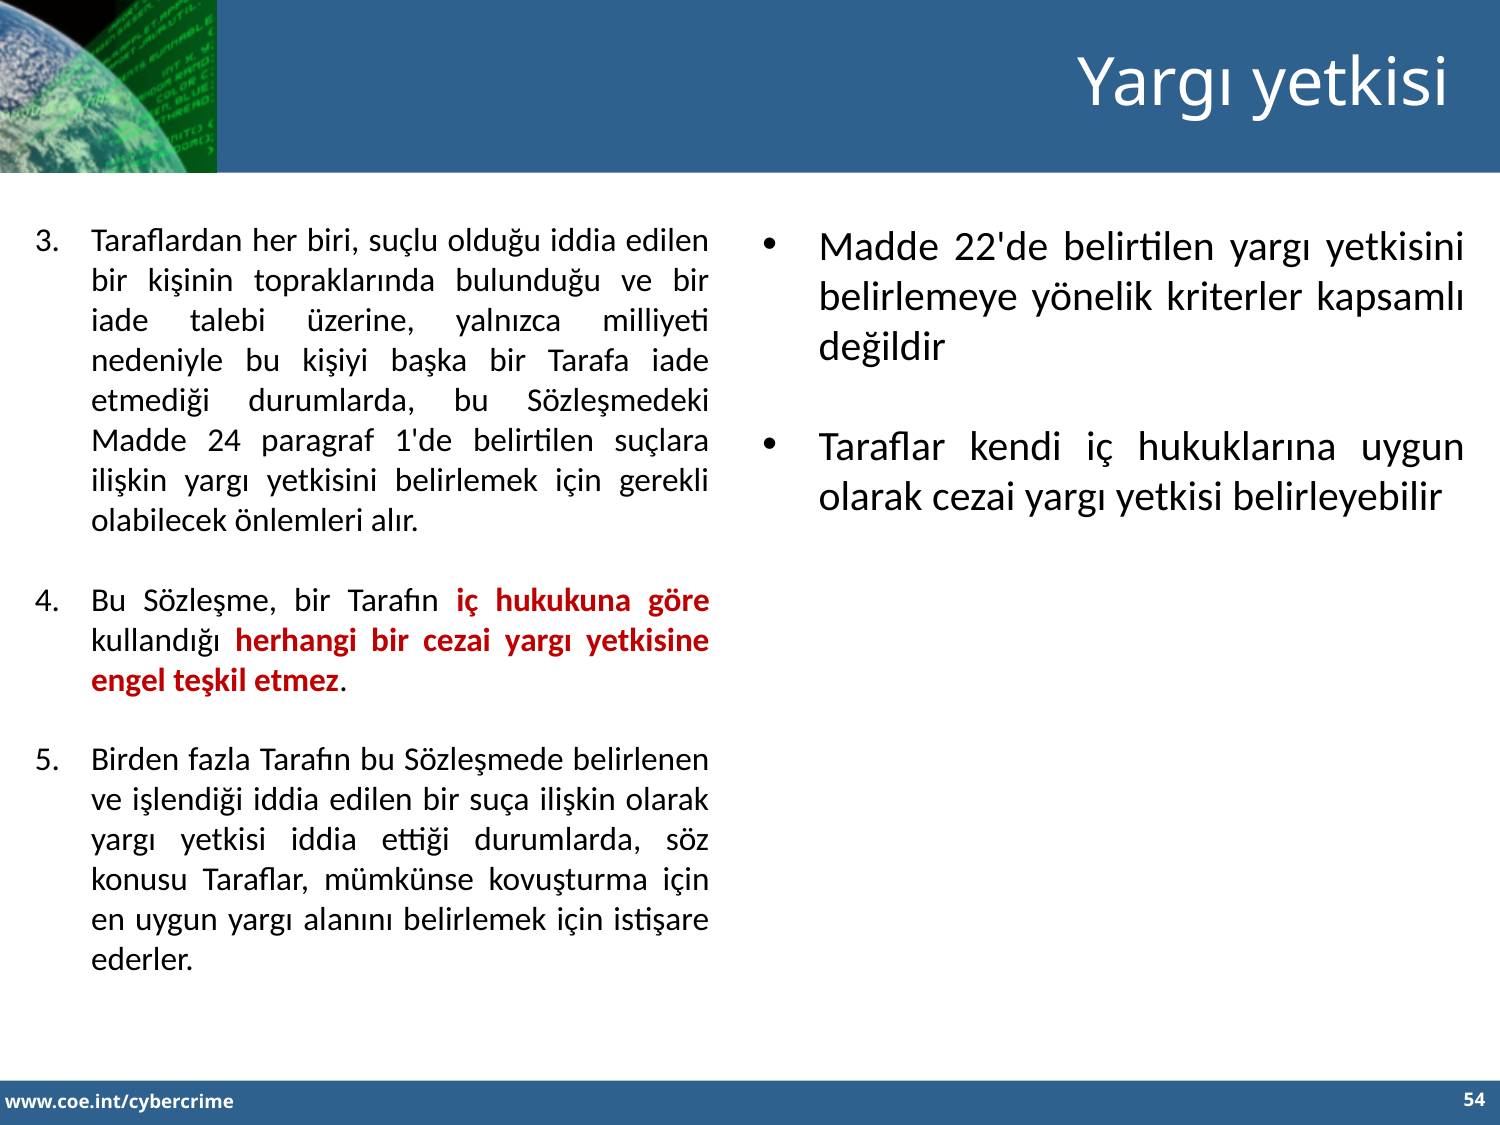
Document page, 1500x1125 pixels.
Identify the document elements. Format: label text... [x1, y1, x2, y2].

text_box Madde 22'de belirtilen yargı yetkisini belirlemeye yönelik kriterler kapsamlı değildir Taraflar kendi iç hukuklarına uygun olarak cezai yargı yetkisi belirleyebilir [747, 211, 1480, 526]
text_box Yargı yetkisi [230, 31, 1483, 126]
text_box Taraflardan her biri, suçlu olduğu iddia edilen bir kişinin topraklarında bulunduğu ve bir iade talebi üzerine, yalnızca milliyeti nedeniyle bu kişiyi başka bir Tarafa iade etmediği durumlarda, bu Sözleşmedeki Madde 24 paragraf 1'de belirtilen suçlara ilişkin yargı yetkisini belirlemek için gerekli olabilecek önlemleri alır. Bu Sözleşme, bir Tarafın iç hukukuna göre kullandığı herhangi bir cezai yargı yetkisine engel teşkil etmez. Birden fazla Tarafın bu Sözleşmede belirlenen ve işlendiği iddia edilen bir suça ilişkin olarak yargı yetkisi iddia ettiği durumlarda, söz konusu Taraflar, mümkünse kovuşturma için en uygun yargı alanını belirlemek için istişare ederler. [19, 211, 726, 985]
picture [0, 0, 217, 173]
